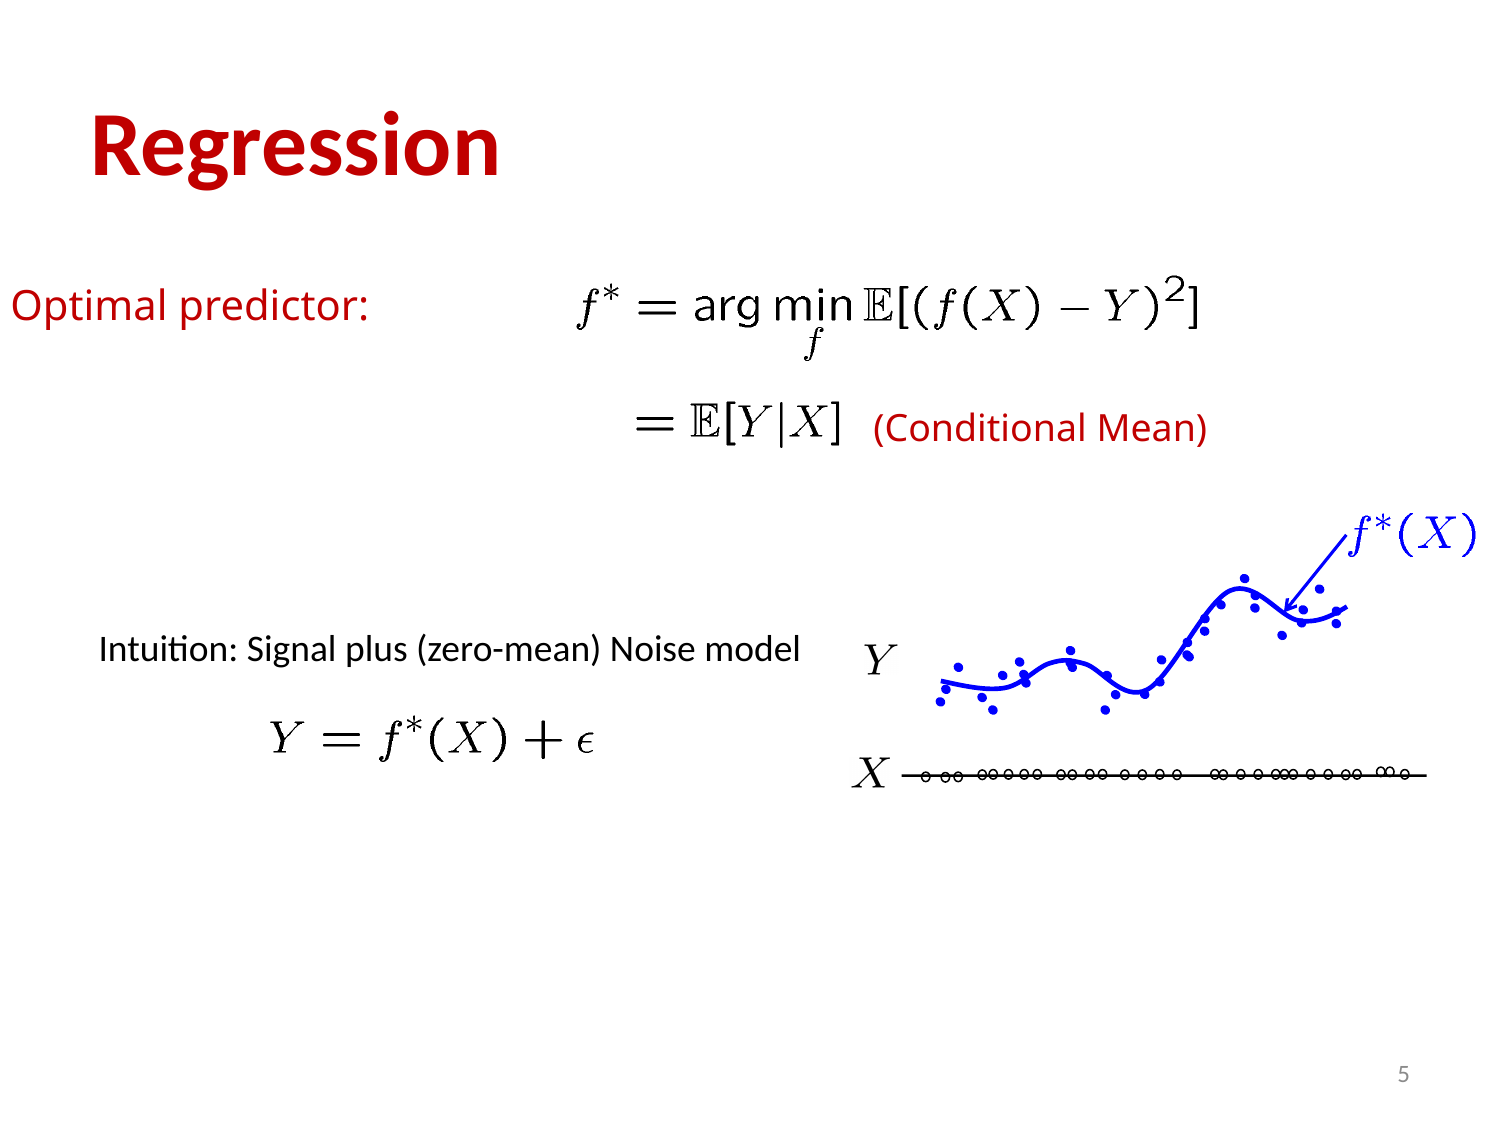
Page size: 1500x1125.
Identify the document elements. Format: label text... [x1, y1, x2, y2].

slide_number 5 [1074, 1042, 1425, 1103]
text_box (Conditional Mean) [858, 396, 1373, 457]
title Regression [75, 45, 1425, 233]
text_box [79, 512, 1476, 788]
picture [574, 274, 1199, 363]
text_box Optimal predictor: [0, 271, 535, 337]
picture [624, 399, 840, 450]
